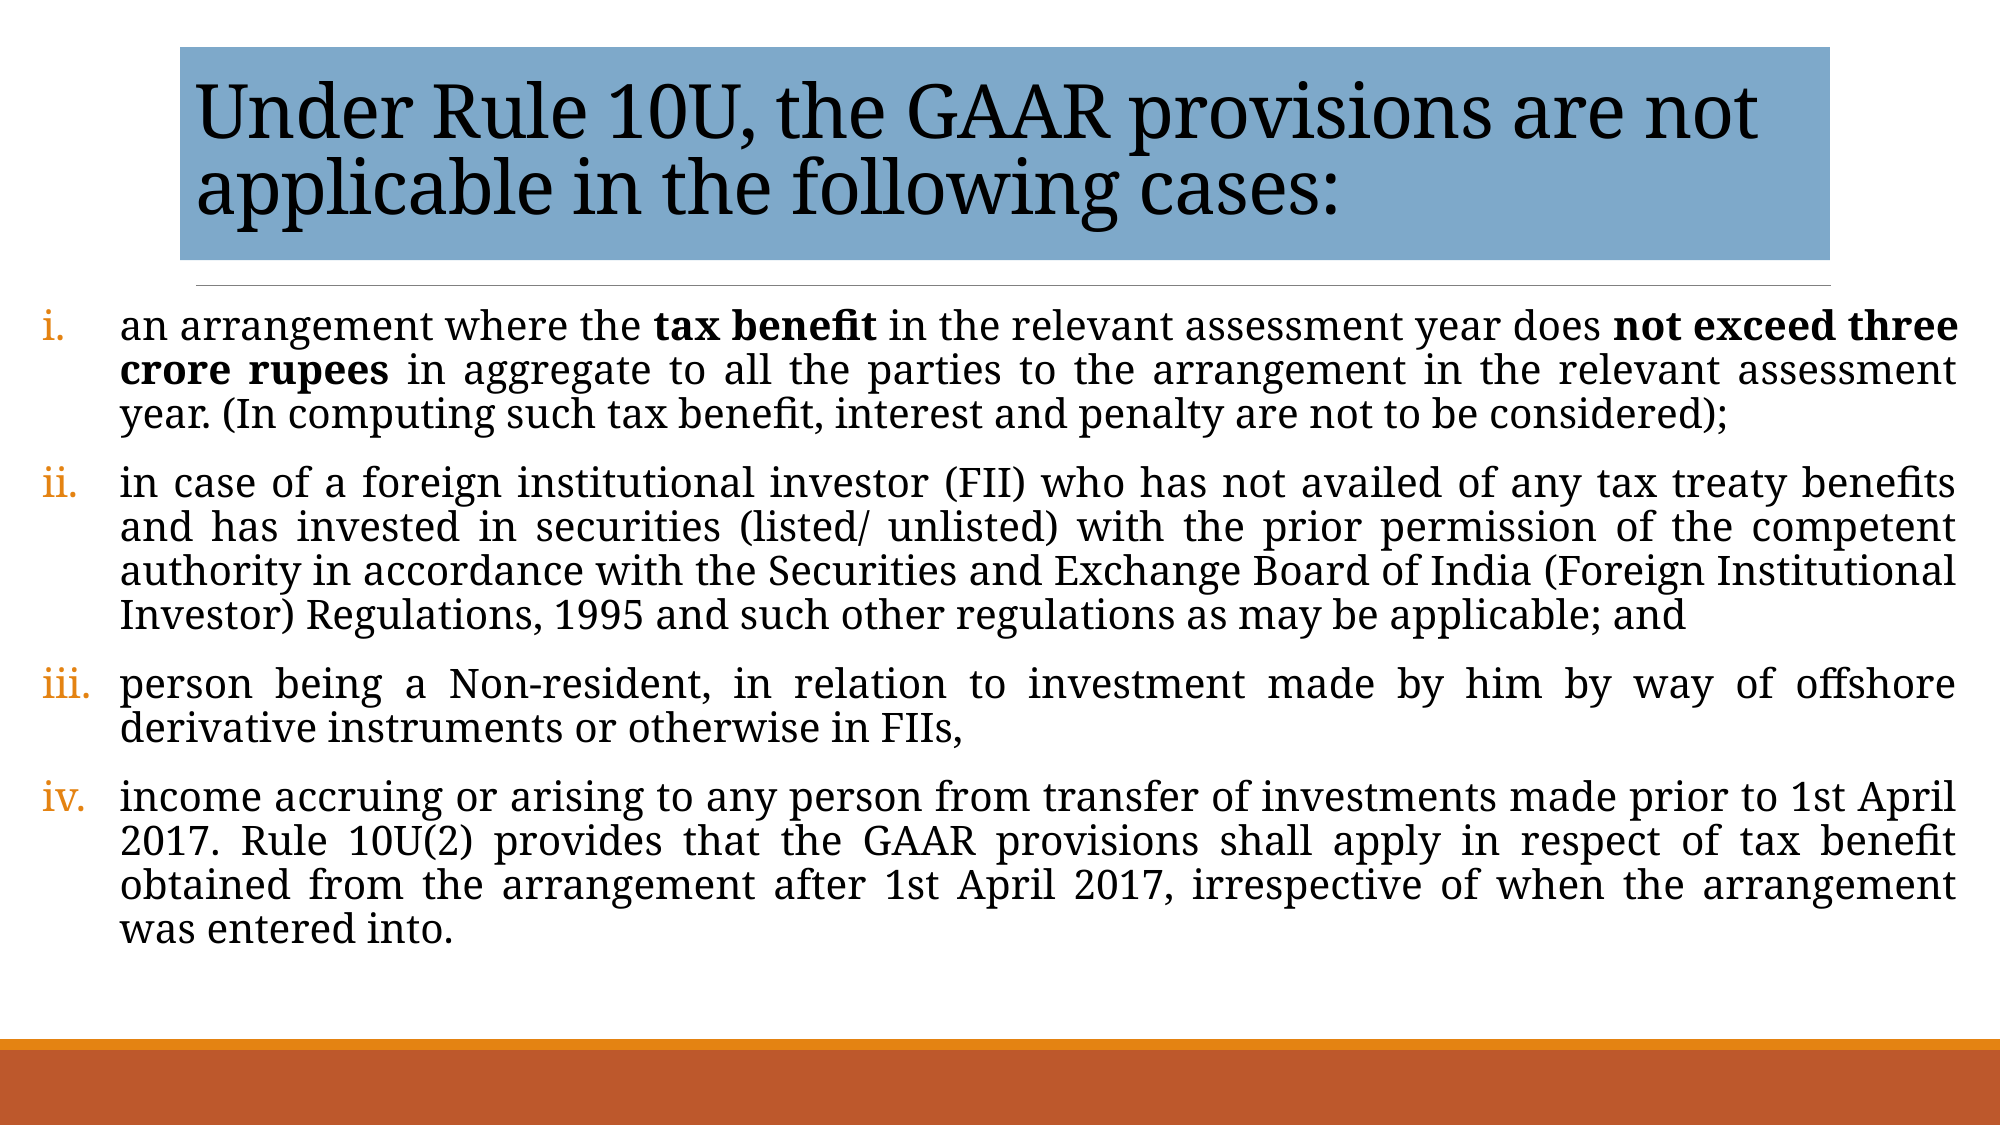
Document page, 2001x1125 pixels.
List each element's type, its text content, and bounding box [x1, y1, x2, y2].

title Under Rule 10U, the GAAR provisions are not applicable in the following cases: [180, 47, 1830, 261]
list an arrangement where the tax benefit in the relevant assessment year does not exceed three crore rupees in aggregate to all the parties to the arrangement in the relevant assessment year. (In computing such tax benefit, interest and penalty are not to be considered); in case of a foreign institutional investor (FII) who has not availed of any tax treaty benefits and has invested in securities (listed/ unlisted) with the prior permission of the competent authority in accordance with the Securities and Exchange Board of India (Foreign Institutional Investor) Regulations, 1995 and such other regulations as may be applicable; and person being a Non-resident, in relation to investment made by him by way of offshore derivative instruments or otherwise in FIIs, income accruing or arising to any person from transfer of investments made prior to 1st April 2017. Rule 10U(2) provides that the GAAR provisions shall apply in respect of tax benefit obtained from the arrangement after 1st April 2017, irrespective of when the arrangement was entered into. [42, 297, 1960, 1018]
